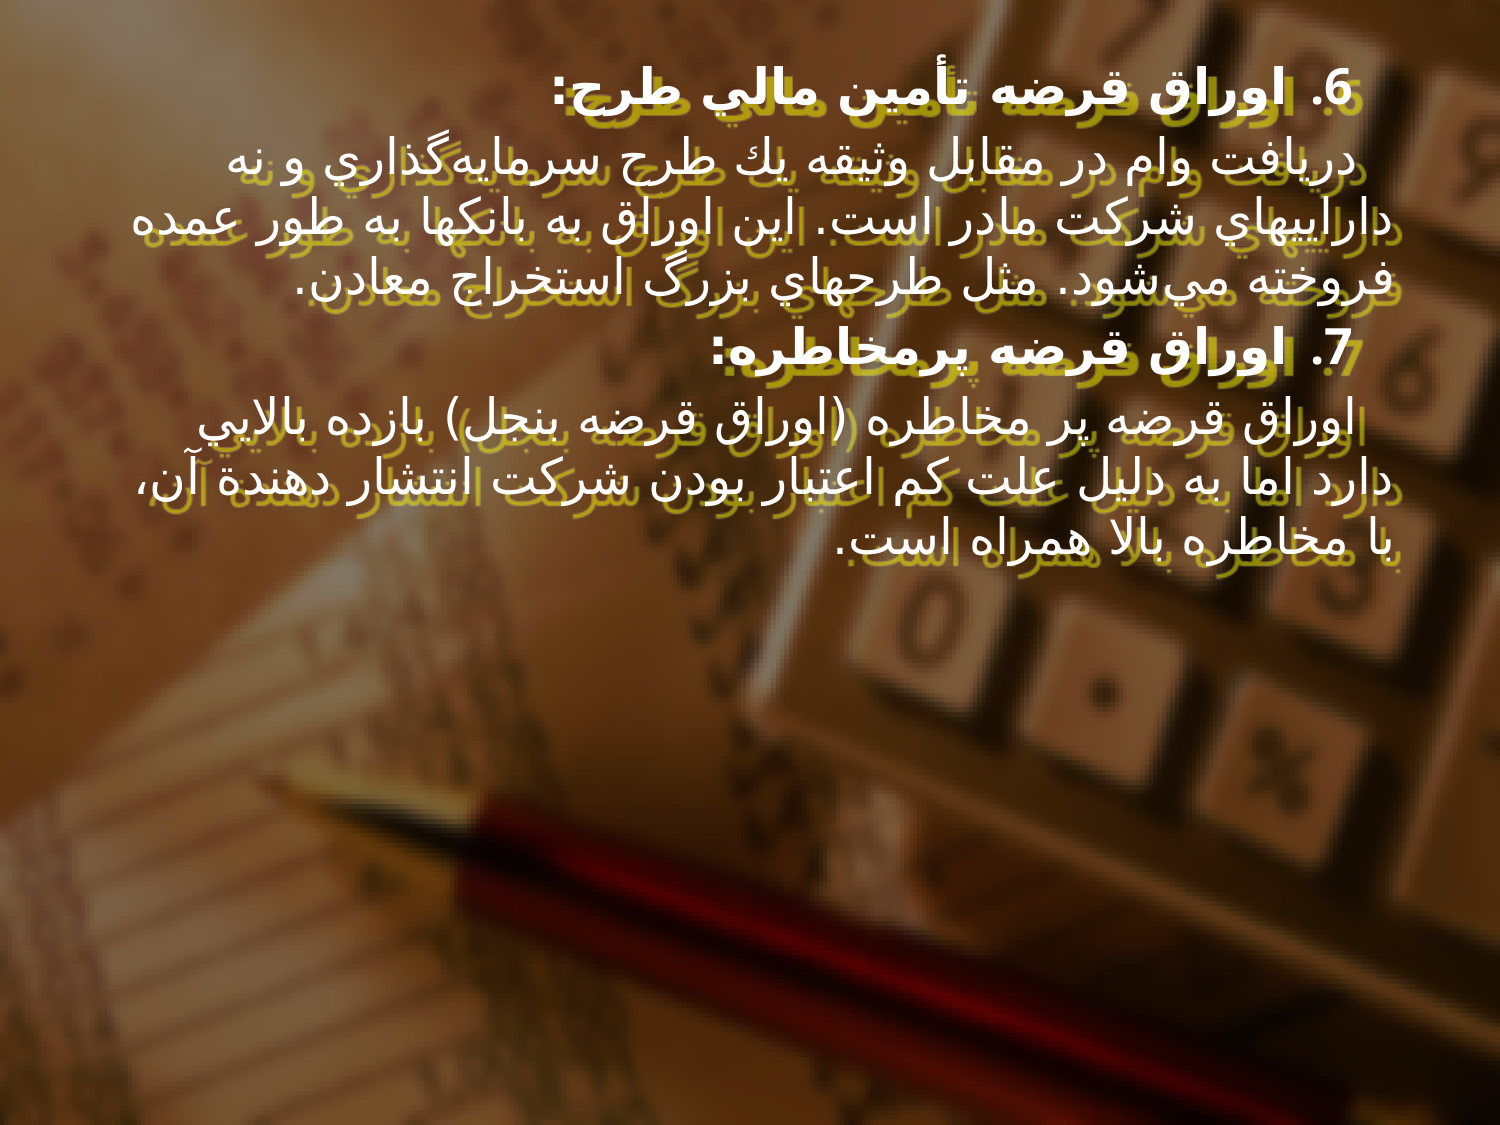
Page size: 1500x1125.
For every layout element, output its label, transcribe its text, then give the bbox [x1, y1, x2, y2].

picture [0, 0, 1500, 1125]
list اوراق قرضه تأمين مالي طرح: دريافت وام در مقابل وثيقه يك طرح سرمايه‌گذاري و نه داراييهاي شركت مادر است. اين اوراق به بانكها به طور عمده فروخته مي‌شود. مثل طرحهاي بزرگ استخراج معادن. اوراق قرضه پرمخاطره: اوراق قرضه پر مخاطره (اوراق قرضه بنجل) بازده بالايي دارد اما به دليل علت كم اعتبار بودن شركت انتشار دهندة آن، با مخاطره بالا همراه است. [105, 46, 1430, 1043]
